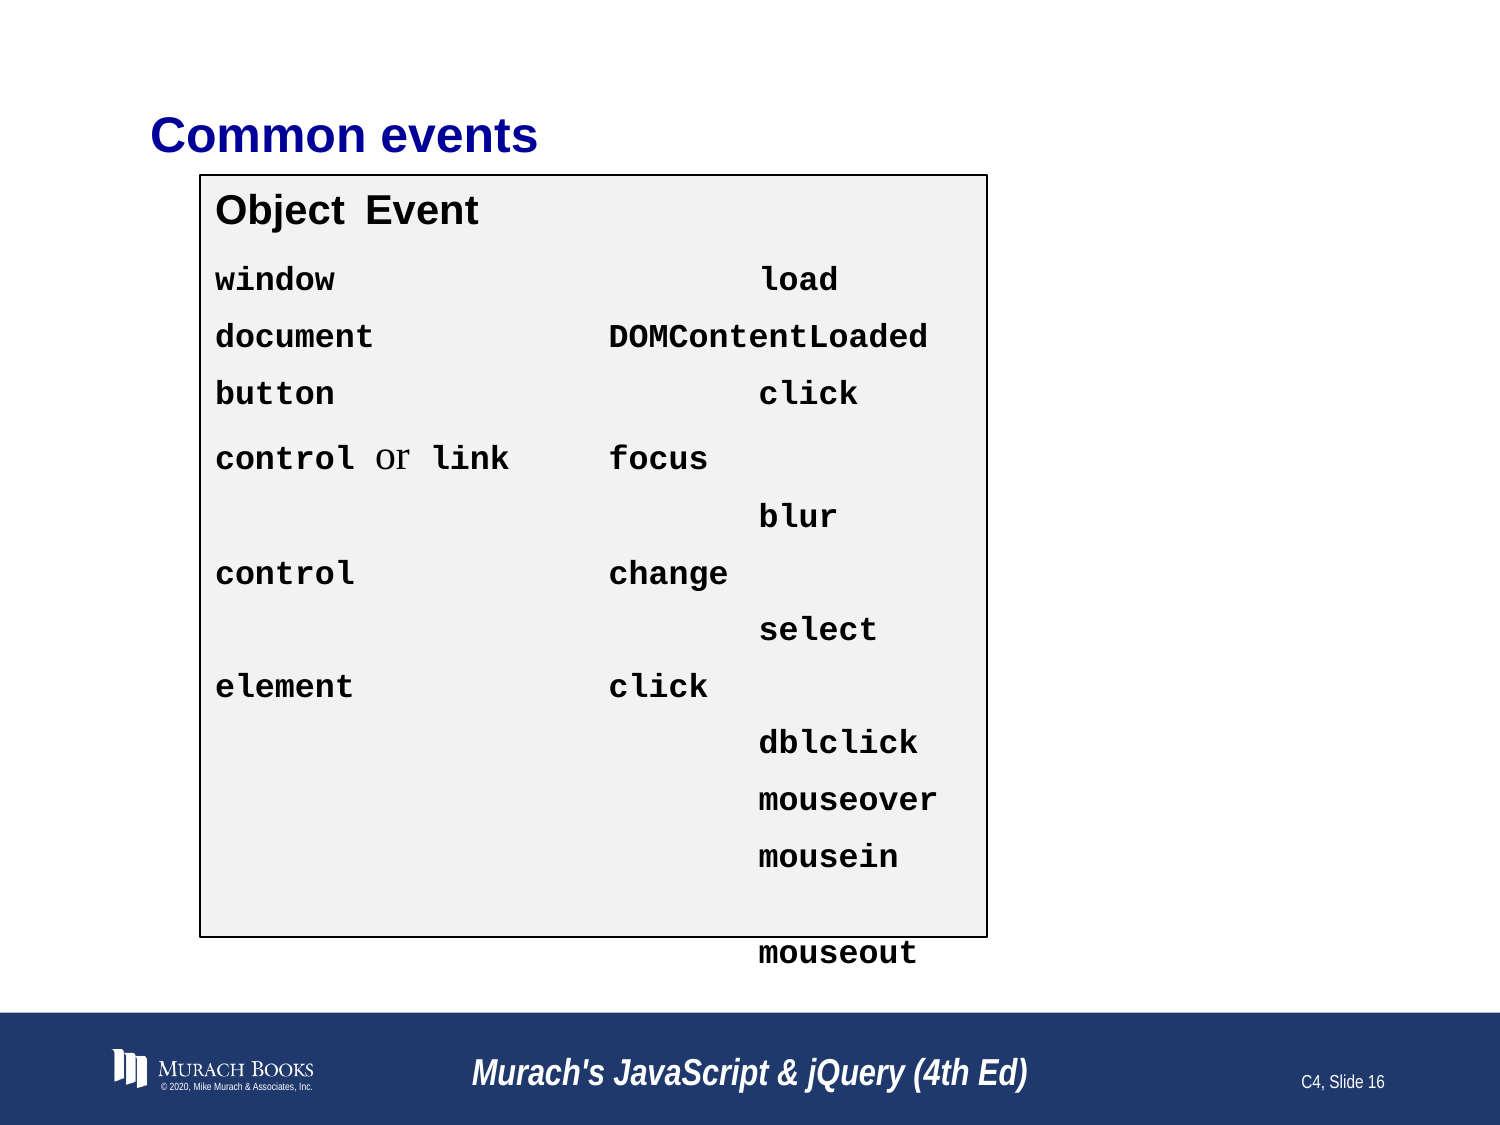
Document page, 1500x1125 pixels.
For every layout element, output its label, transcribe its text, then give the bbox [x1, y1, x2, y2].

footer © 2020, Mike Murach & Associates, Inc. [12, 1025, 463, 1100]
slide_number Murach's JavaScript & jQuery (4th Ed) [463, 1025, 1050, 1100]
list Object Event window load document DOMContentLoaded button click control or link focus blur control change select element click dblclick mouseover mousein mouseout [197, 172, 990, 940]
title Common events [150, 102, 1350, 164]
slide_number C4, Slide 16 [1087, 1025, 1400, 1100]
